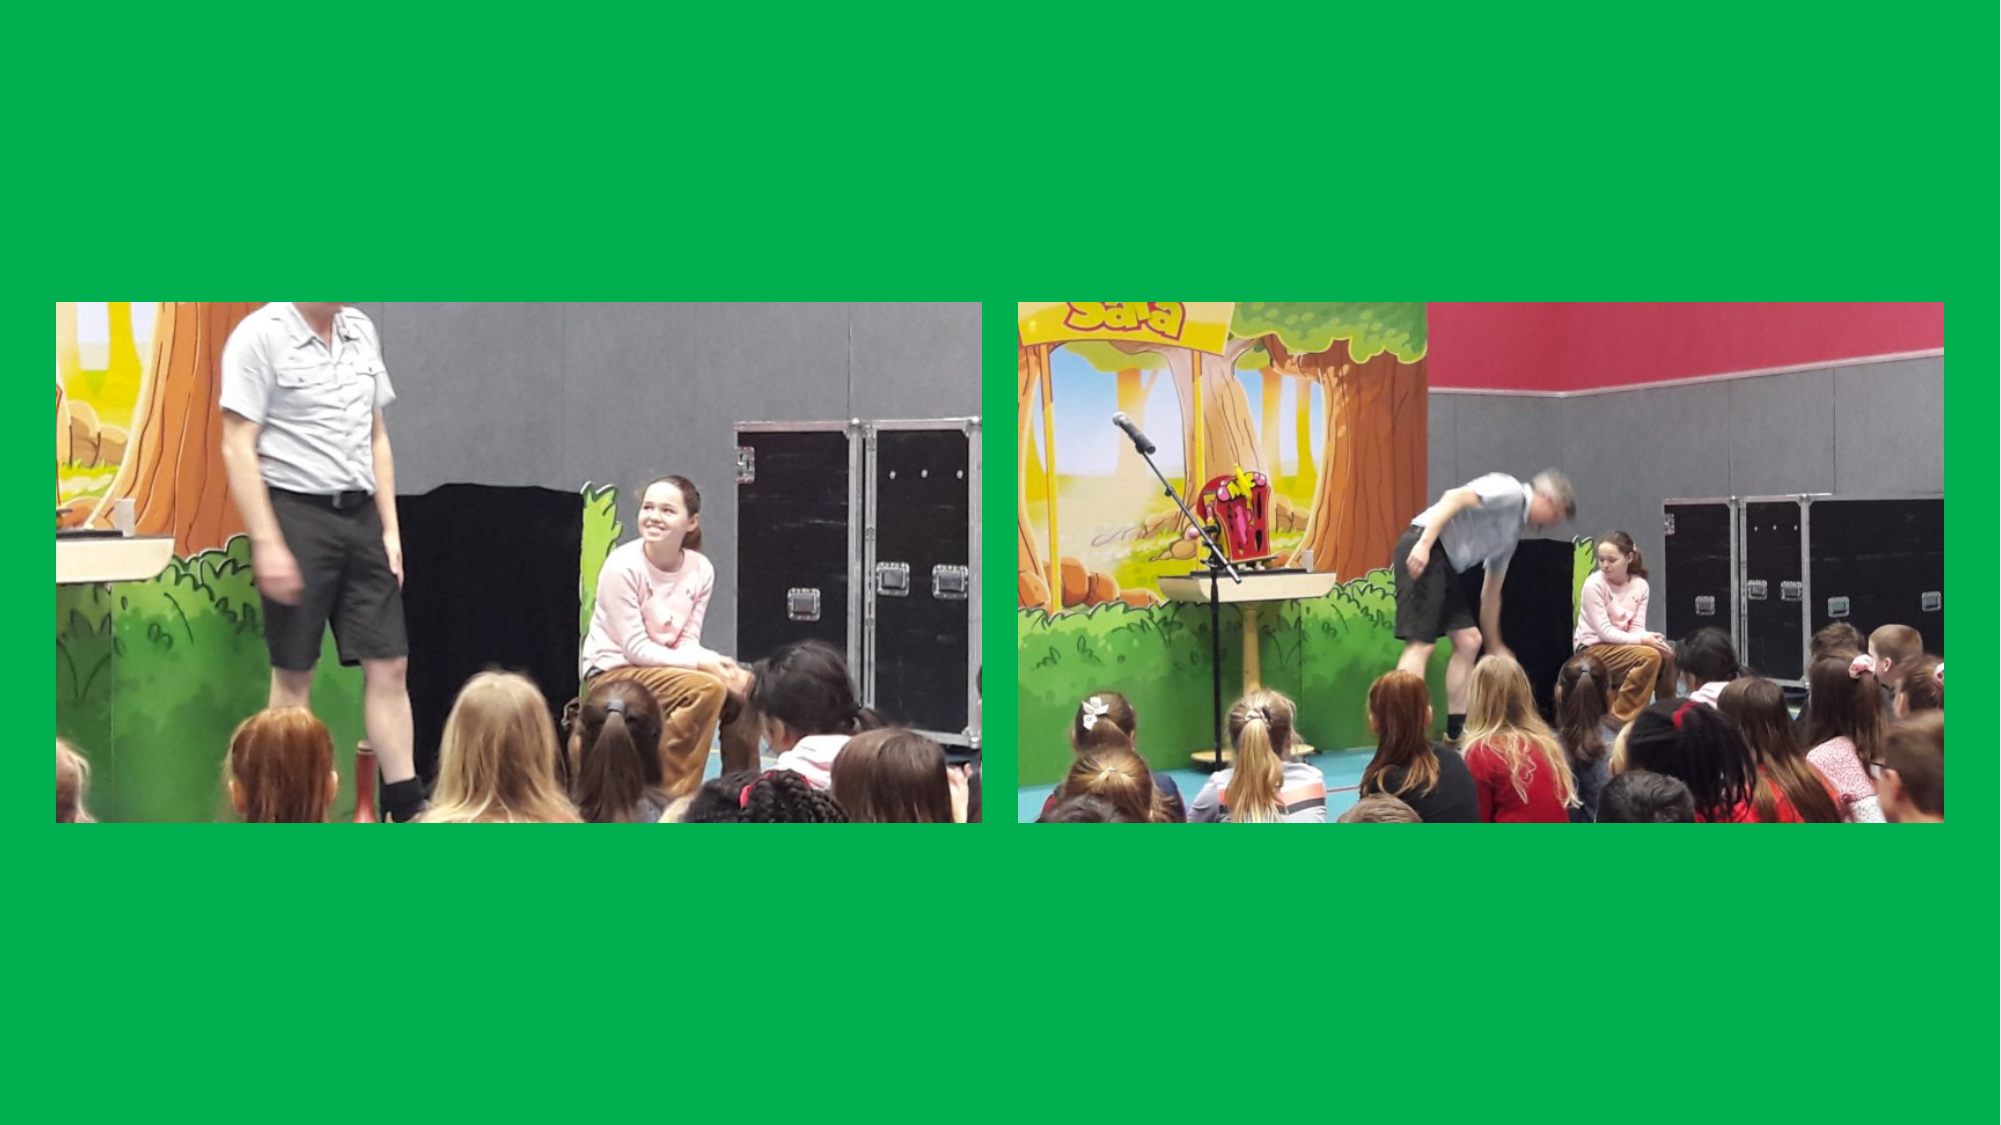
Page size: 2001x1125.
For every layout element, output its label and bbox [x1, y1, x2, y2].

picture [56, 302, 982, 823]
picture [1018, 302, 1944, 823]
